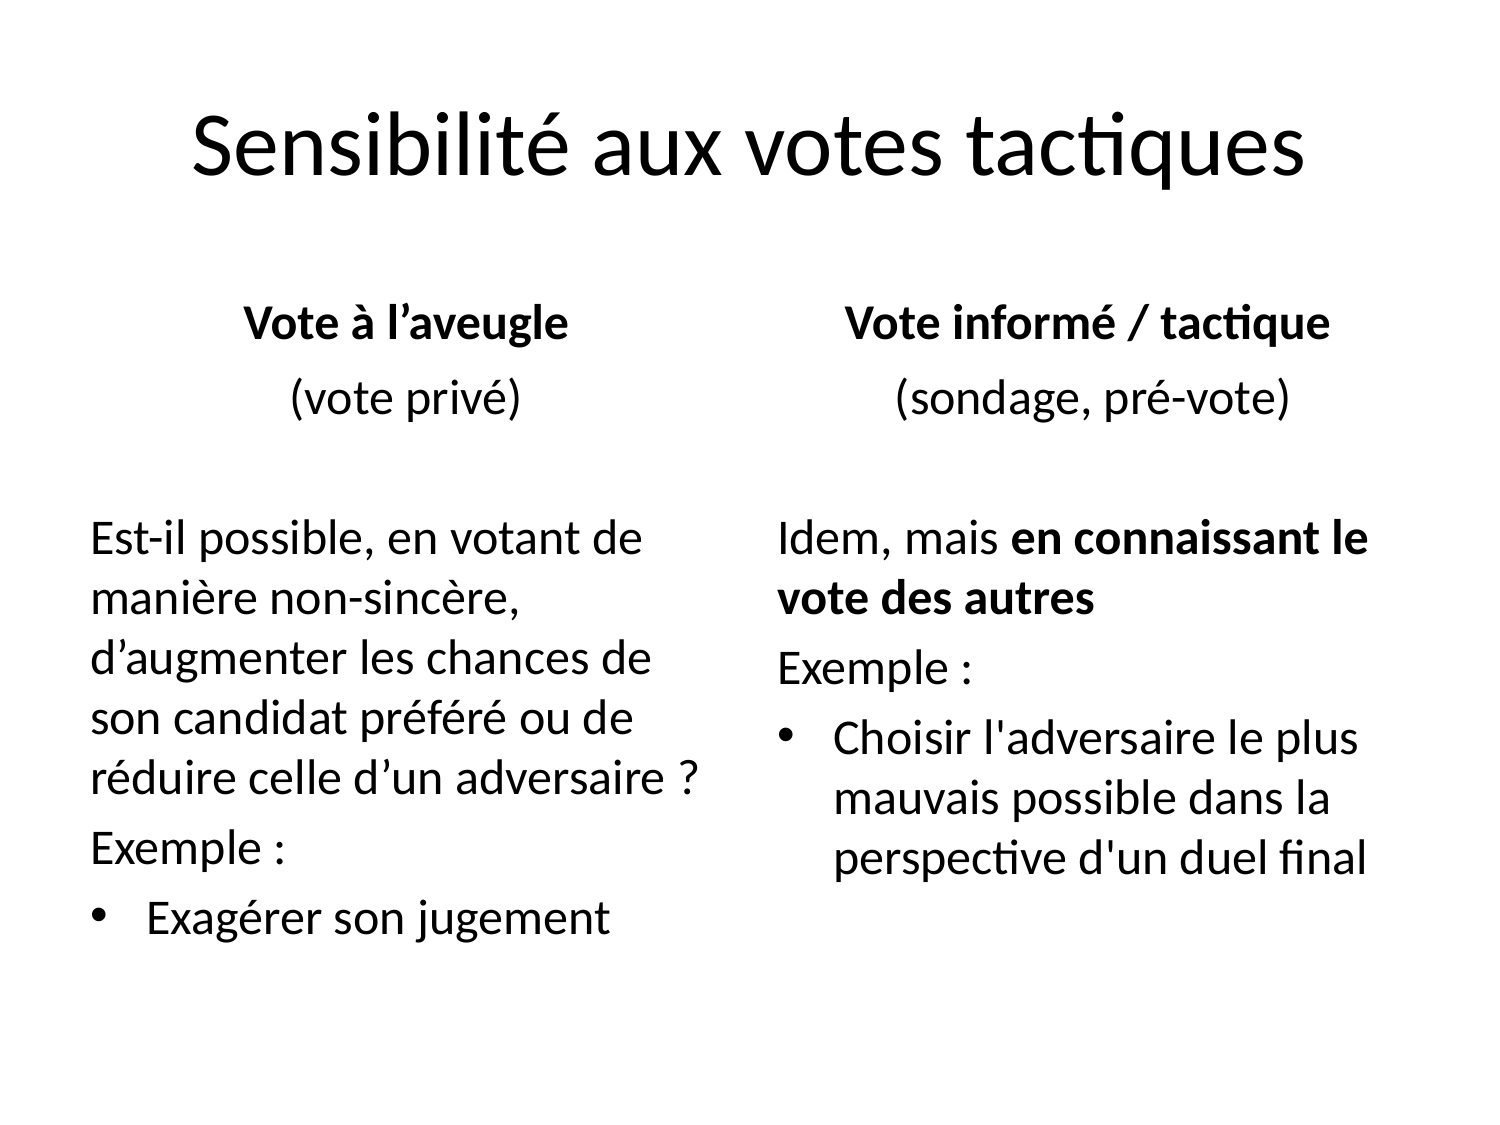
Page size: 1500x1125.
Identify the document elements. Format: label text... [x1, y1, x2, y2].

list (sondage, pré-vote) Idem, mais en connaissant le vote des autres Exemple : Choisir l'adversaire le plus mauvais possible dans la perspective d'un duel final [761, 356, 1425, 1005]
title Sensibilité aux votes tactiques [75, 45, 1425, 233]
list Vote informé / tactique [761, 251, 1425, 356]
list Vote à l’aveugle [75, 251, 738, 356]
list (vote privé) Est-il possible, en votant de manière non-sincère, d’augmenter les chances de son candidat préféré ou de réduire celle d’un adversaire ? Exemple : Exagérer son jugement [75, 356, 738, 1005]
